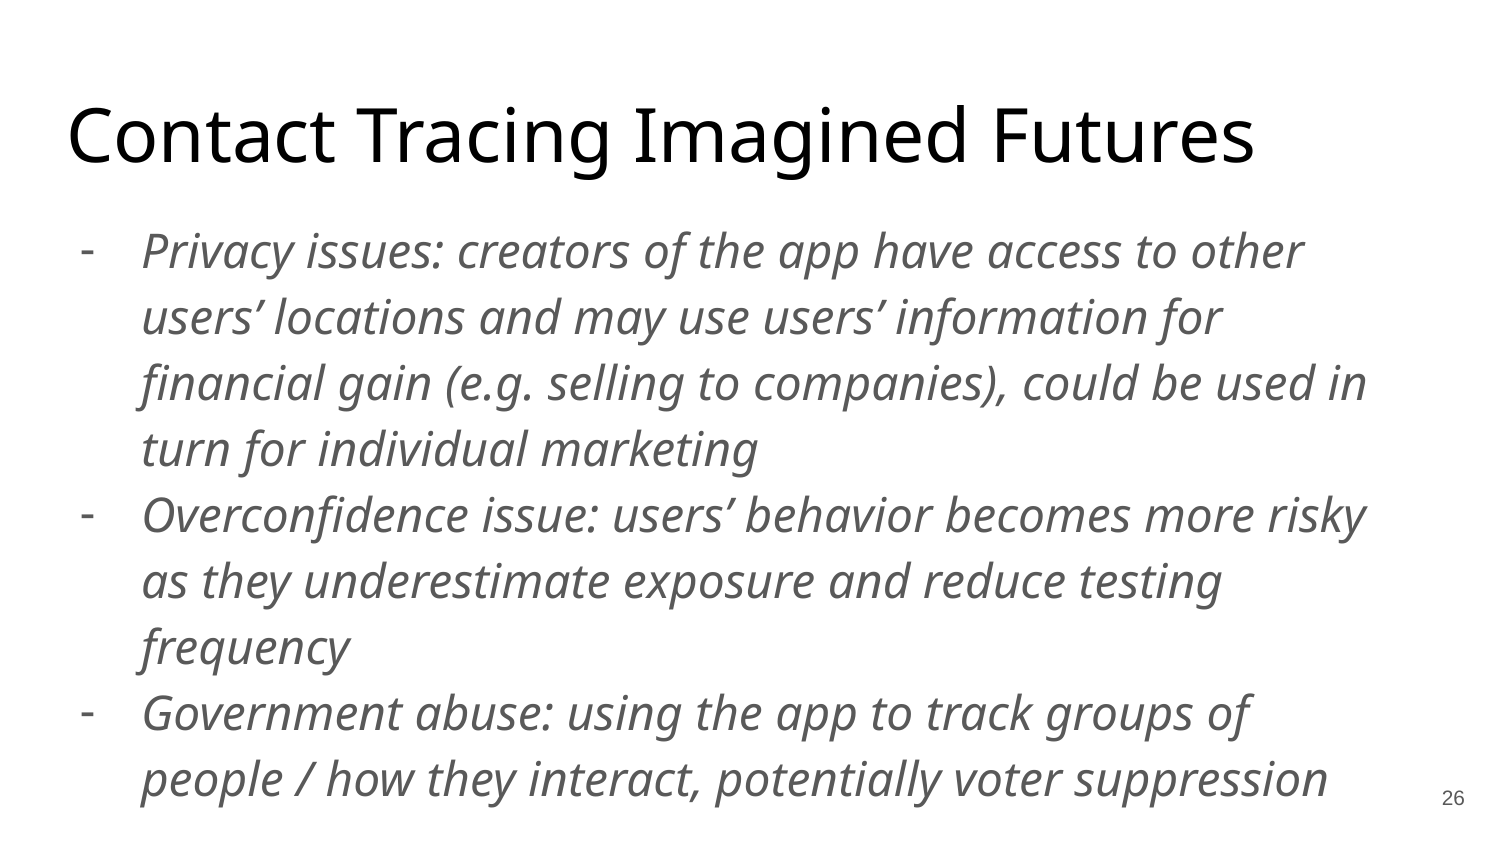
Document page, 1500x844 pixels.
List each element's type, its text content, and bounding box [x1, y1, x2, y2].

slide_number 26 [1389, 764, 1480, 830]
title Contact Tracing Imagined Futures [51, 72, 1449, 167]
list Privacy issues: creators of the app have access to other users’ locations and may use users’ information for financial gain (e.g. selling to companies), could be used in turn for individual marketing Overconfidence issue: users’ behavior becomes more risky as they underestimate exposure and reduce testing frequency Government abuse: using the app to track groups of people / how they interact, potentially voter suppression [51, 196, 1405, 731]
